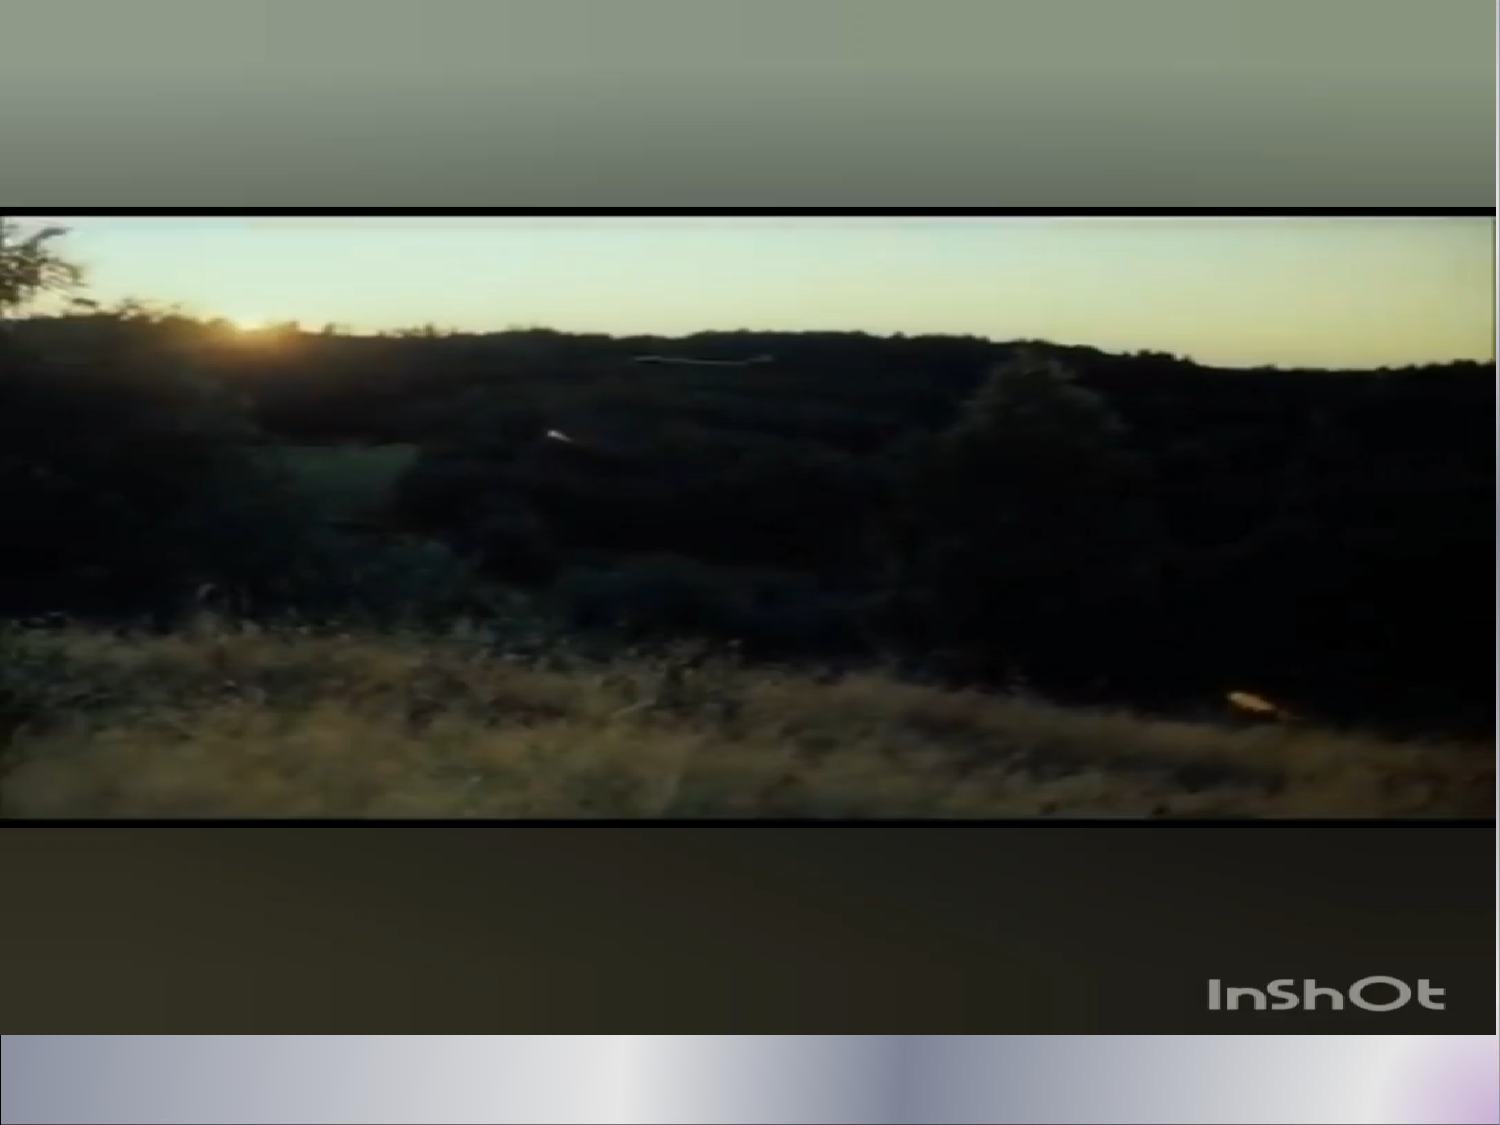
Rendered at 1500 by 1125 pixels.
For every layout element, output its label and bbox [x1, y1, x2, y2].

picture [0, 0, 1500, 1125]
list [0, 0, 1497, 1036]
